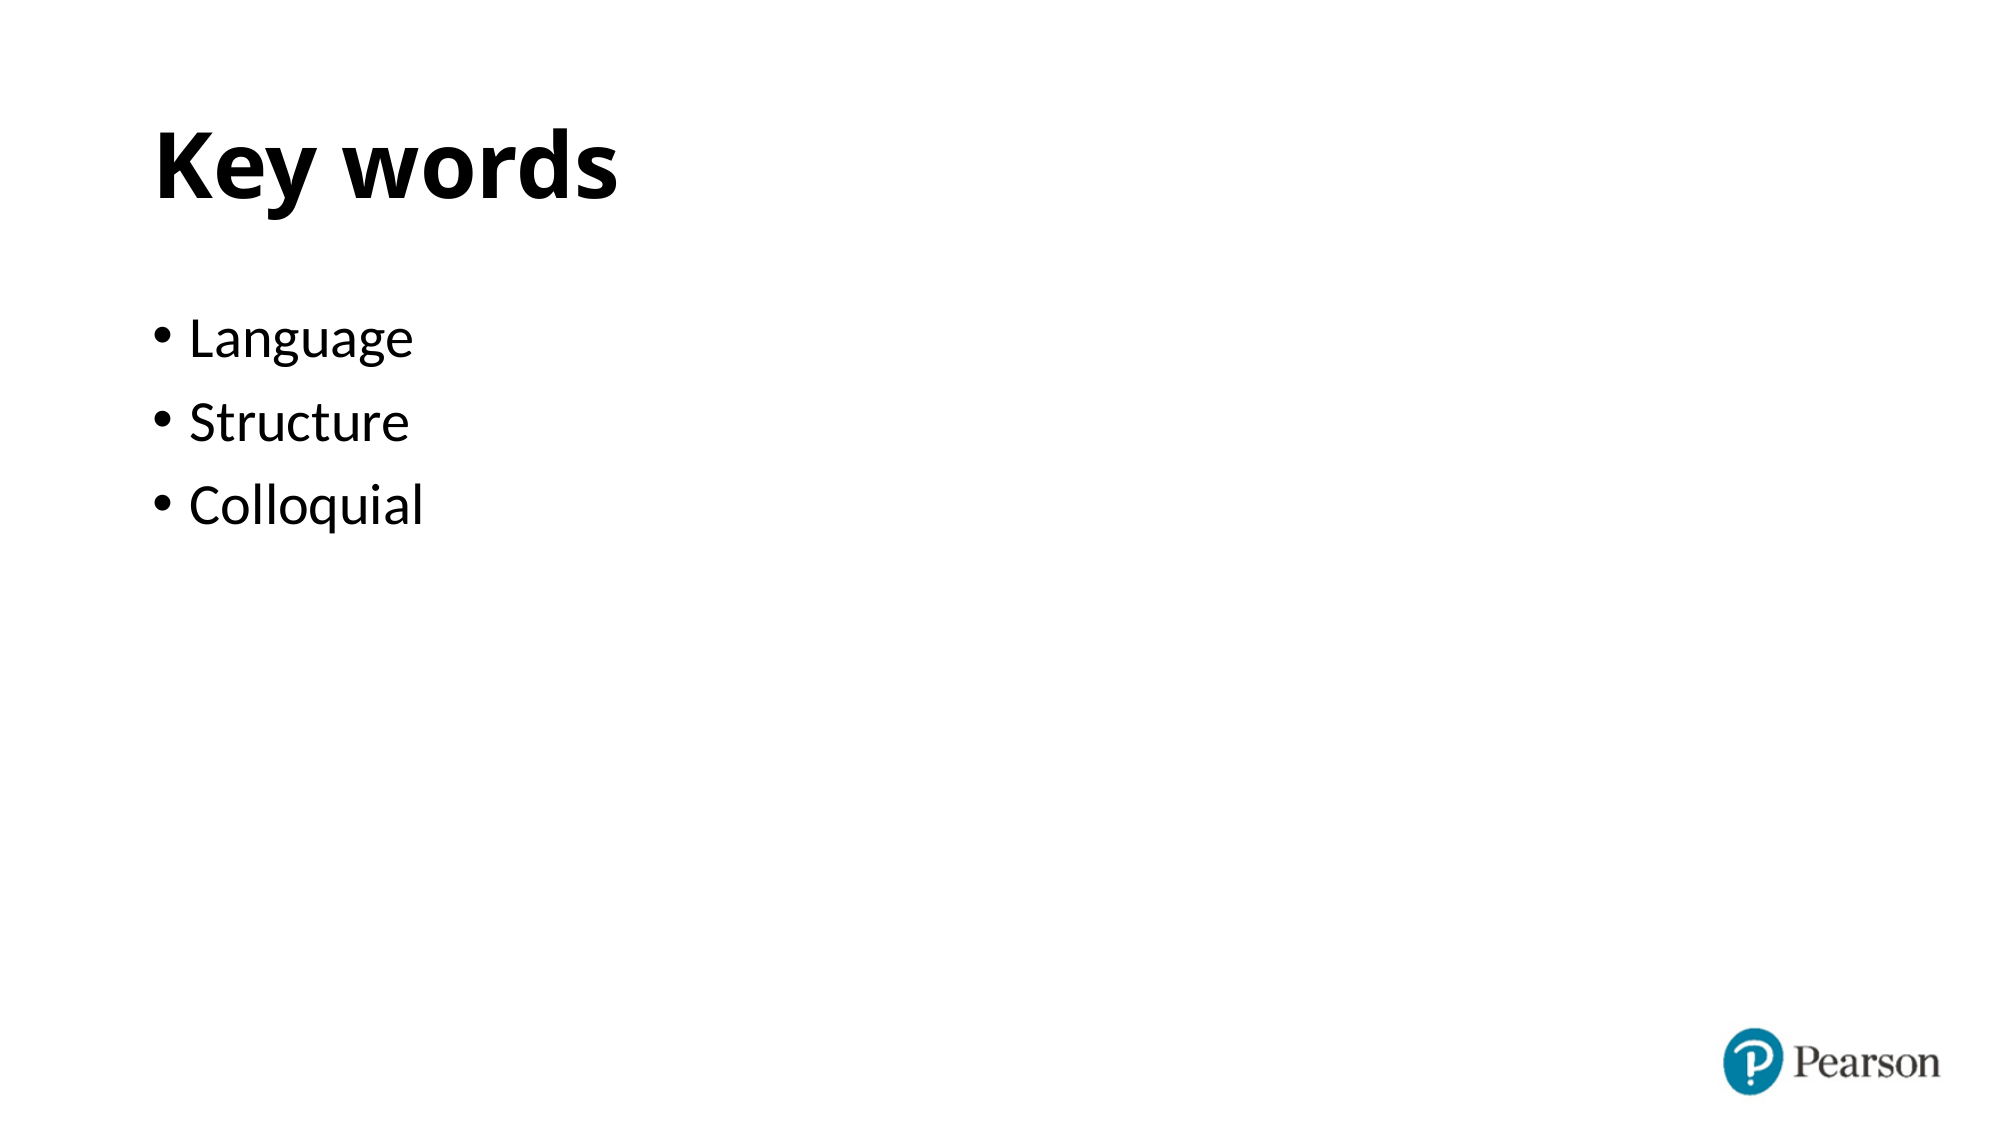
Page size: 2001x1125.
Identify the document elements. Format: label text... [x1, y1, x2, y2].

picture [1713, 1013, 1951, 1106]
title Key words [137, 59, 1863, 278]
list Language Structure Colloquial [137, 299, 1863, 1014]
